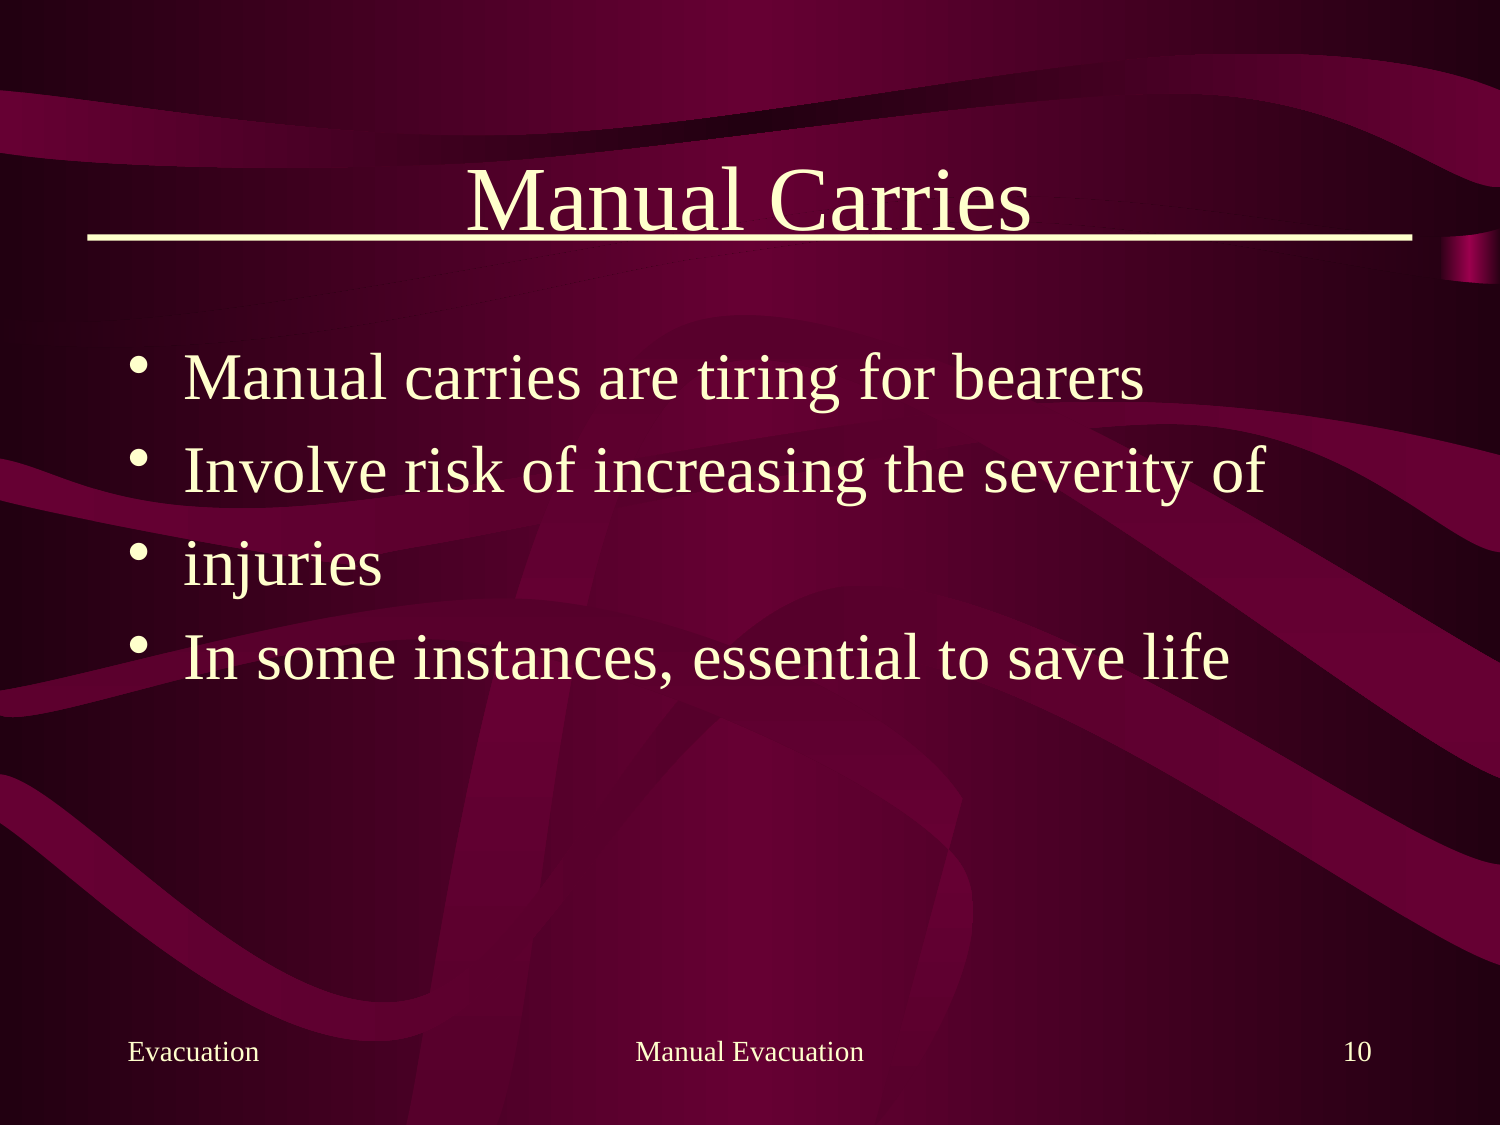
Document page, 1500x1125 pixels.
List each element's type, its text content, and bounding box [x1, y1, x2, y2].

title Manual Carries [112, 238, 1388, 288]
slide_number Evacuation [112, 1025, 425, 1100]
slide_number 10 [1074, 1025, 1388, 1100]
footer Manual Evacuation [512, 1025, 988, 1100]
list Manual carries are tiring for bearers Involve risk of increasing the severity of injuries In some instances, essential to save life [112, 324, 1388, 1000]
title Manual Carries [112, 99, 1388, 237]
